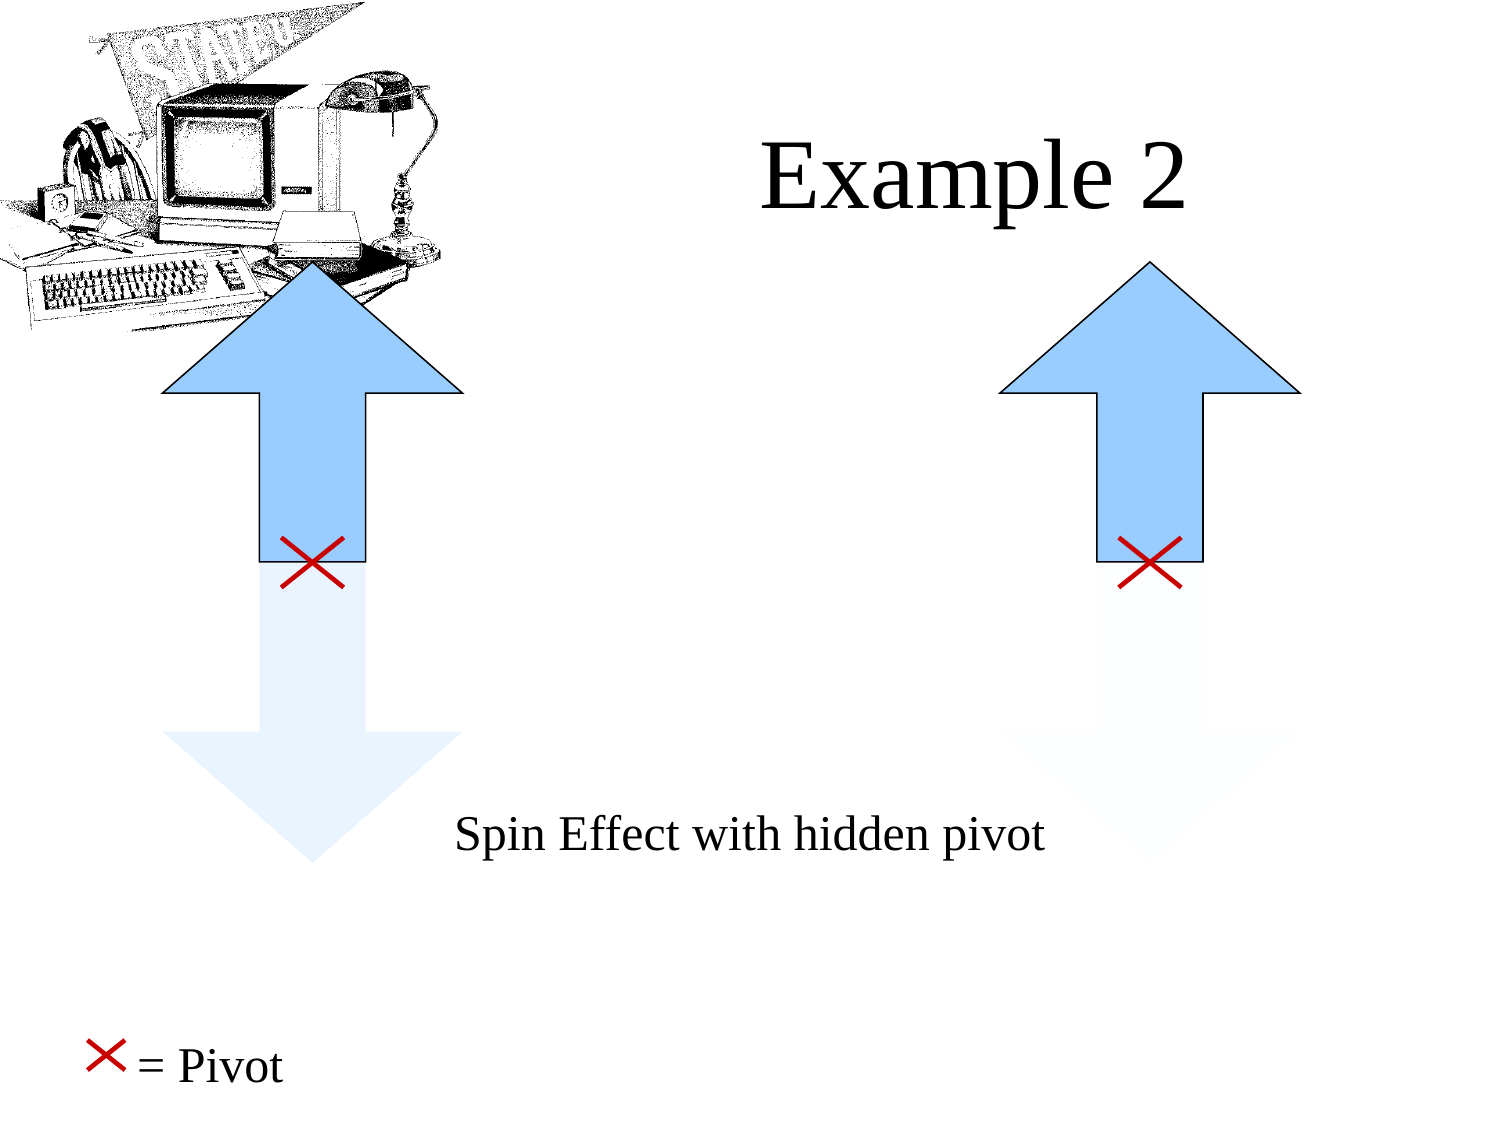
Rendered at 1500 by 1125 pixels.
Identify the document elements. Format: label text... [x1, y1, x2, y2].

text_box = Pivot [122, 1024, 299, 1100]
title Example 2 [487, 37, 1463, 301]
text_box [162, 261, 463, 864]
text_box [280, 537, 344, 588]
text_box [1118, 537, 1182, 588]
text_box Spin Effect with hidden pivot [464, 793, 996, 869]
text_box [999, 261, 1301, 864]
picture [0, 0, 450, 336]
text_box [87, 1039, 126, 1071]
